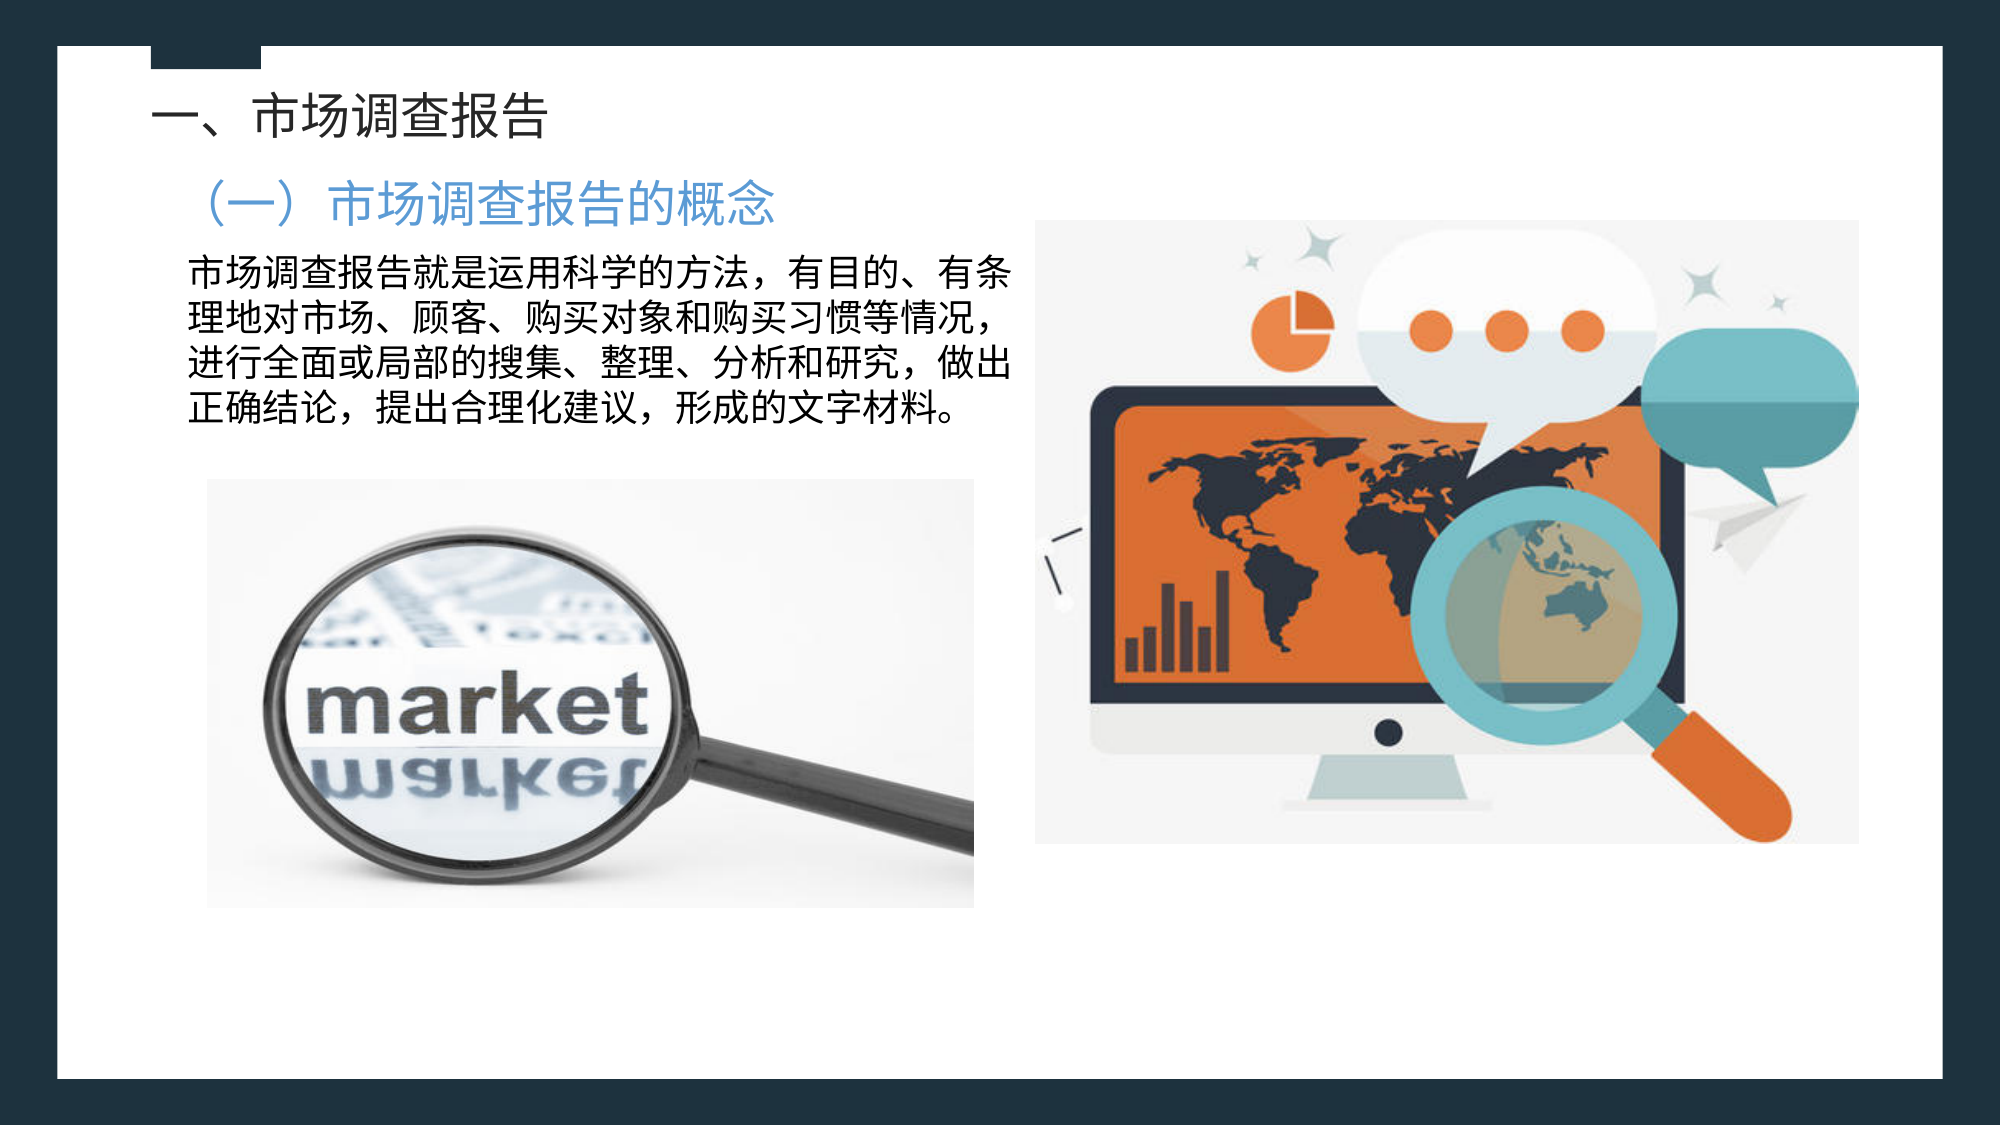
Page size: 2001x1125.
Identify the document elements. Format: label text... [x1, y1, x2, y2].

picture [1035, 220, 1859, 844]
text_box 一、市场调查报告 [150, 77, 820, 152]
text_box 市场调查报告就是运用科学的方法，有目的、有条理地对市场、顾客、购买对象和购买习惯等情况，进行全面或局部的搜集、整理、分析和研究，做出正确结论，提出合理化建议，形成的文字材料。 [172, 241, 1035, 436]
text_box （一）市场调查报告的概念 [161, 165, 816, 241]
picture [207, 479, 974, 908]
